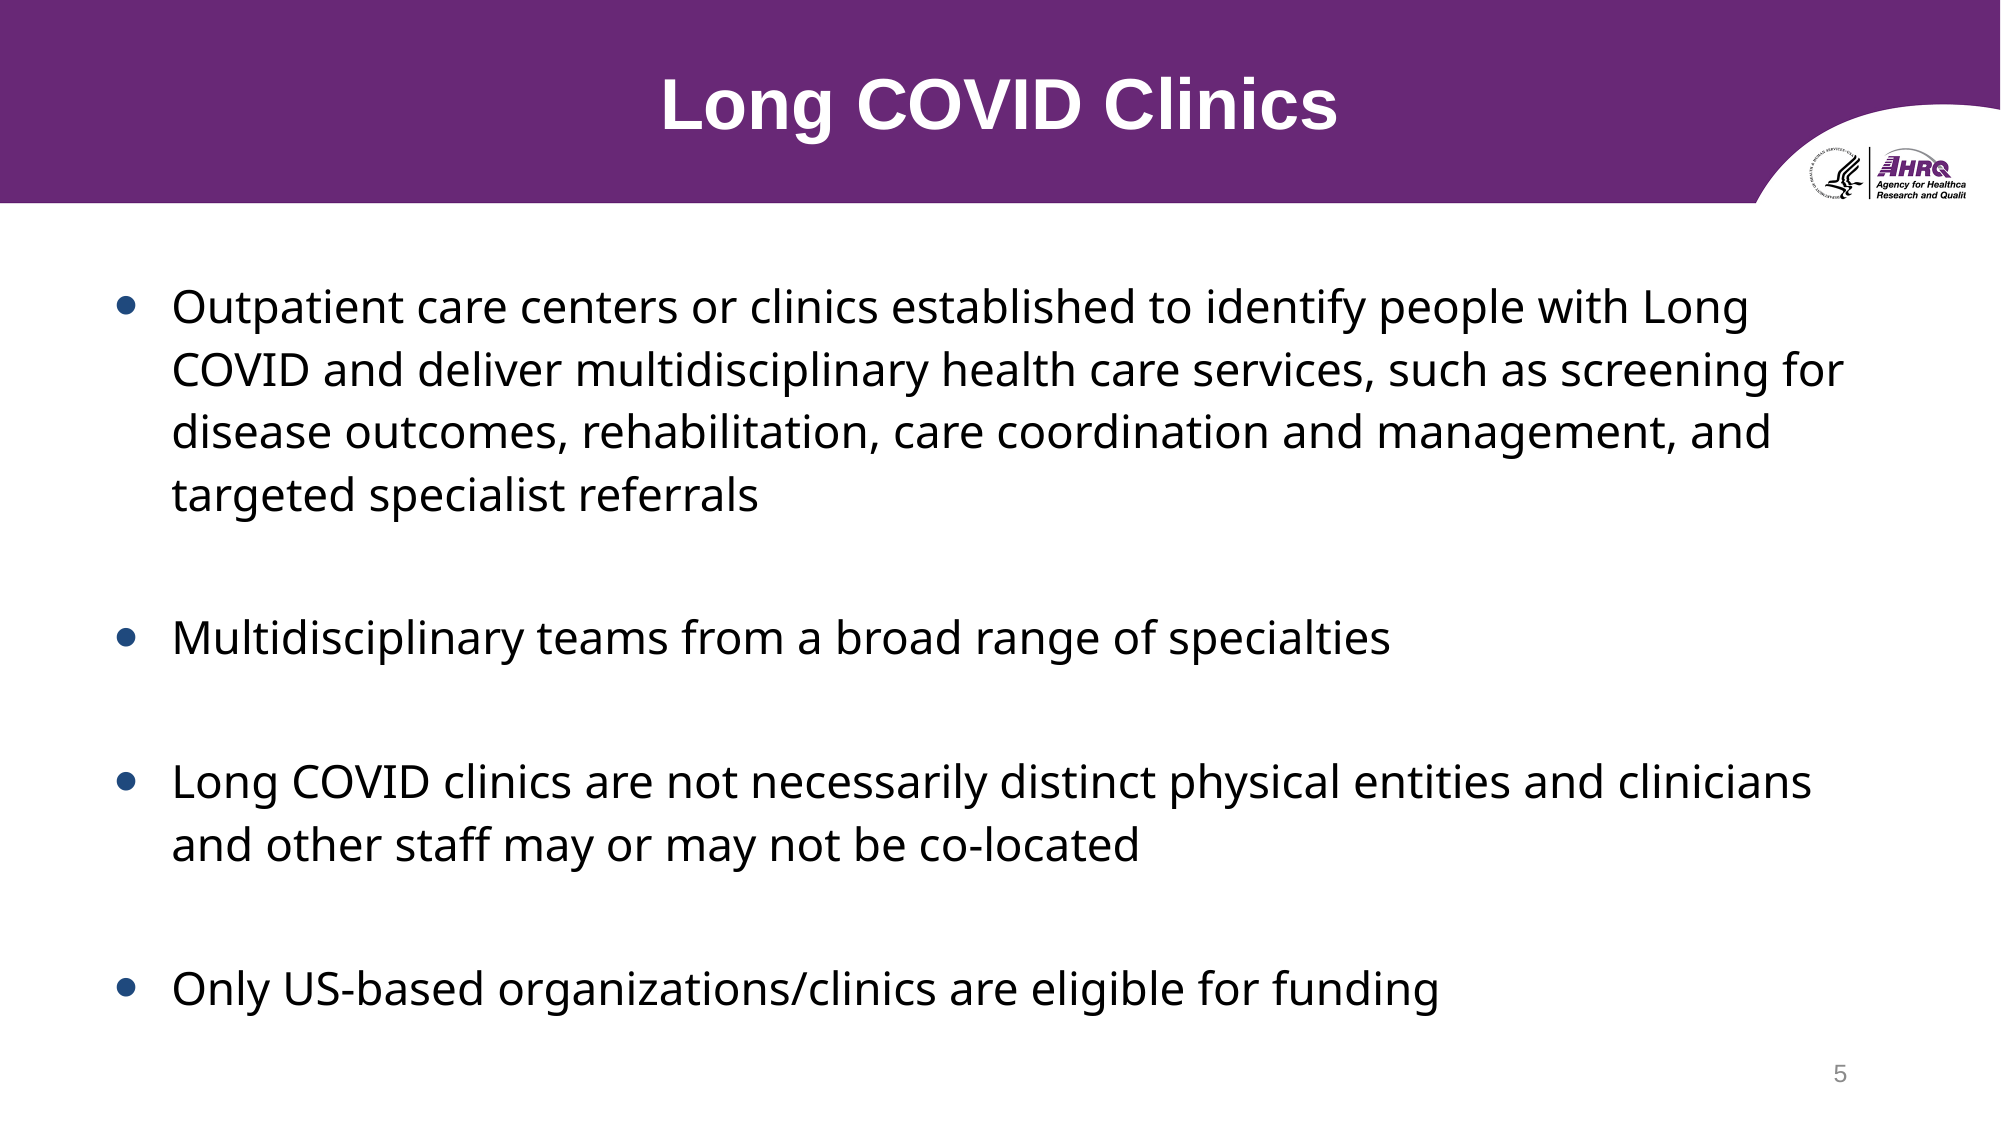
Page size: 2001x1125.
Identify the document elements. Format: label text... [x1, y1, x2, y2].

title Long COVID Clinics [275, 50, 1725, 152]
picture [0, 0, 2001, 1125]
slide_number 5 [1412, 1042, 1863, 1103]
list Outpatient care centers or clinics established to identify people with Long COVID and deliver multidisciplinary health care services, such as screening for disease outcomes, rehabilitation, care coordination and management, and targeted specialist referrals Multidisciplinary teams from a broad range of specialties Long COVID clinics are not necessarily distinct physical entities and clinicians and other staff may or may not be co-located Only US-based organizations/clinics are eligible for funding [99, 262, 1863, 1055]
